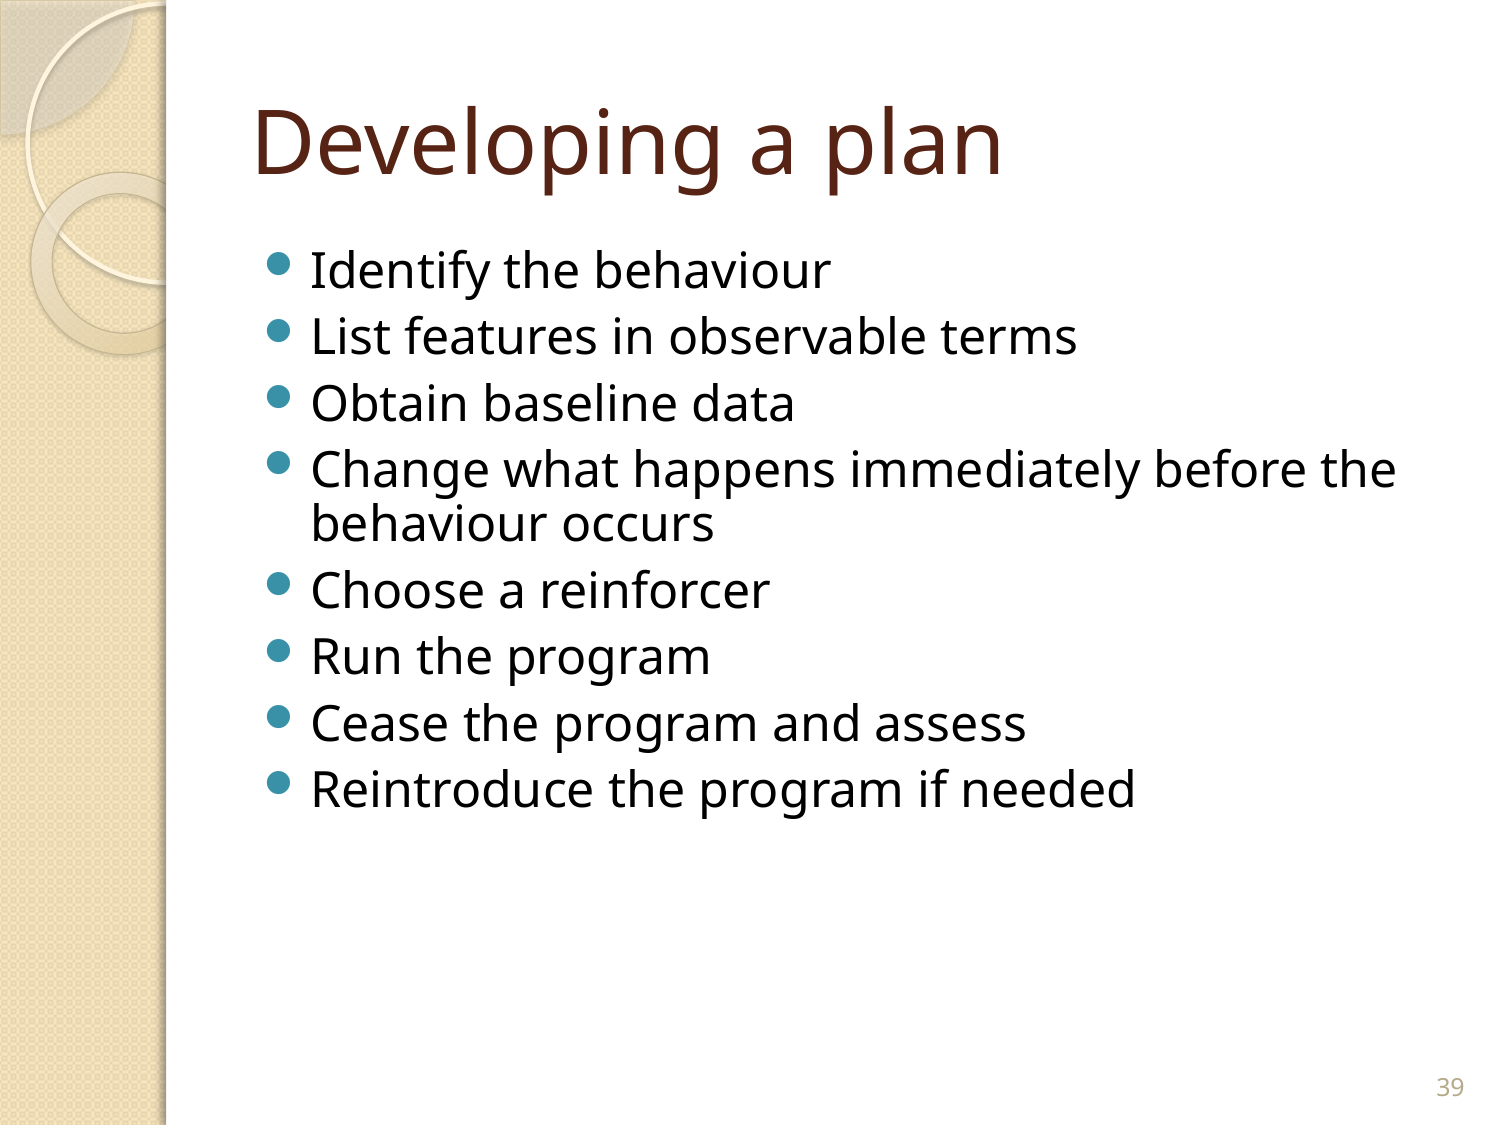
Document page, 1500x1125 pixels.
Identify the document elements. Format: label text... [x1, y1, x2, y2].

slide_number 39 [1413, 1034, 1488, 1113]
list Identify the behaviour List features in observable terms Obtain baseline data Change what happens immediately before the behaviour occurs Choose a reinforcer Run the program Cease the program and assess Reintroduce the program if needed [235, 237, 1466, 1025]
title Developing a plan [235, 45, 1466, 233]
